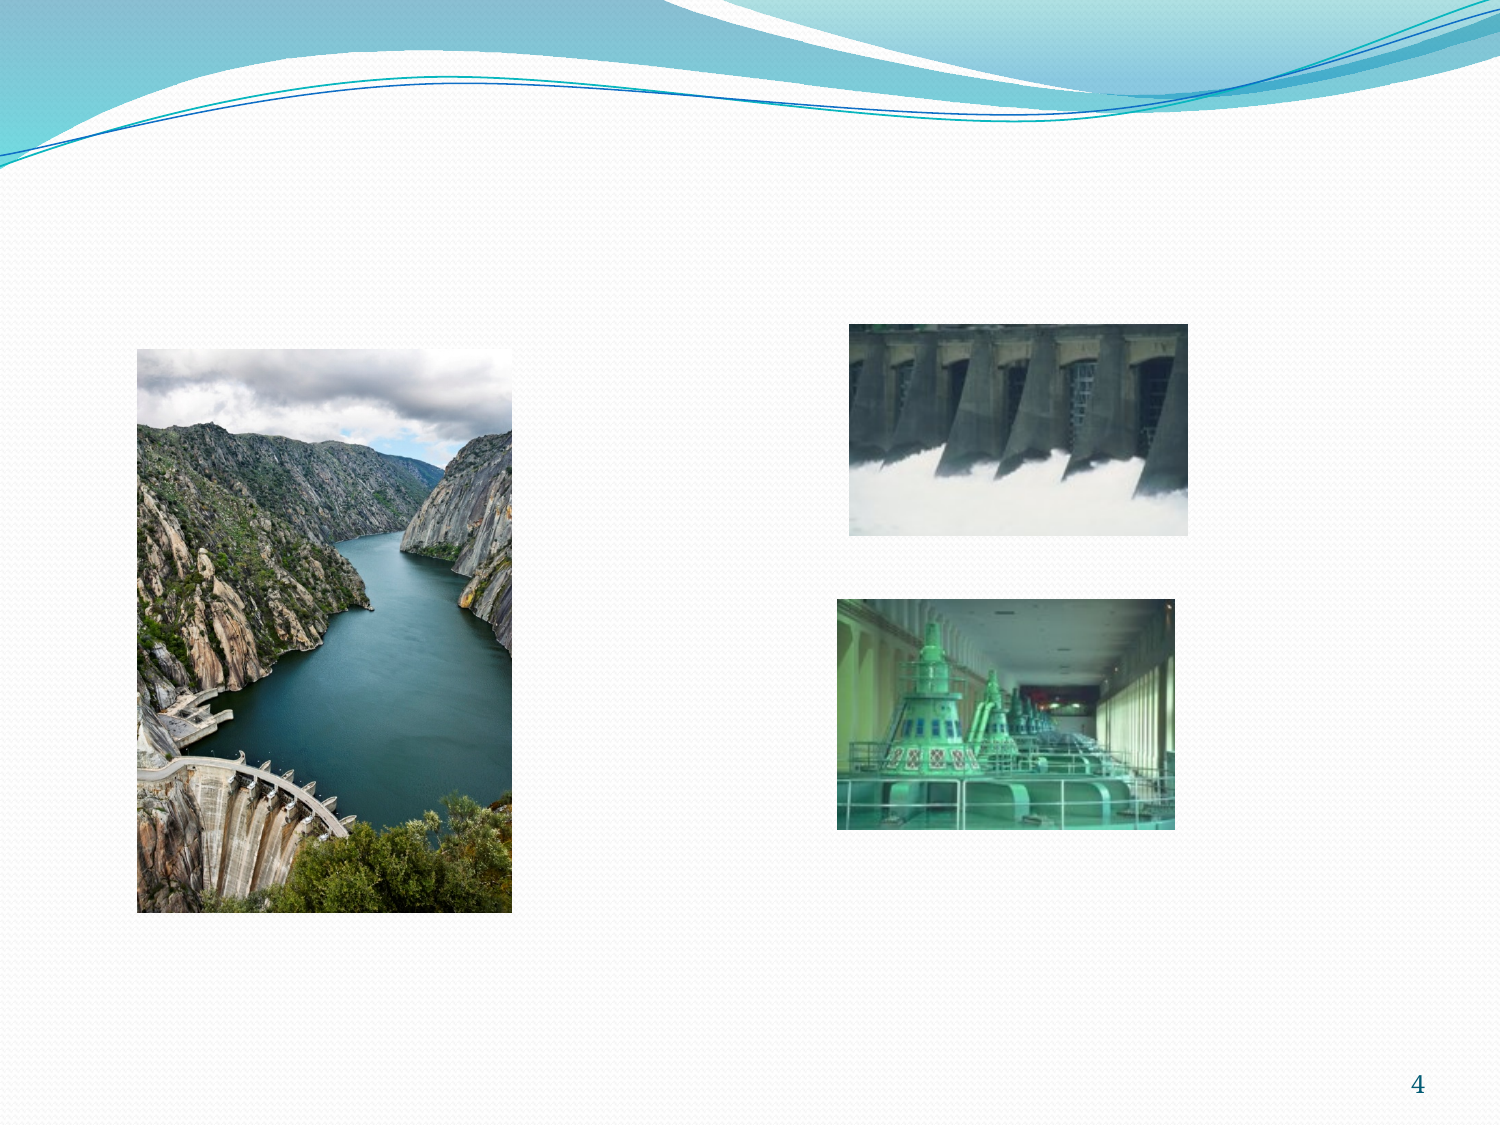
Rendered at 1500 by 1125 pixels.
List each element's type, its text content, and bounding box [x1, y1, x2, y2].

picture [849, 324, 1188, 537]
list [137, 349, 512, 913]
picture [837, 599, 1176, 830]
slide_number 4 [1299, 1042, 1425, 1103]
